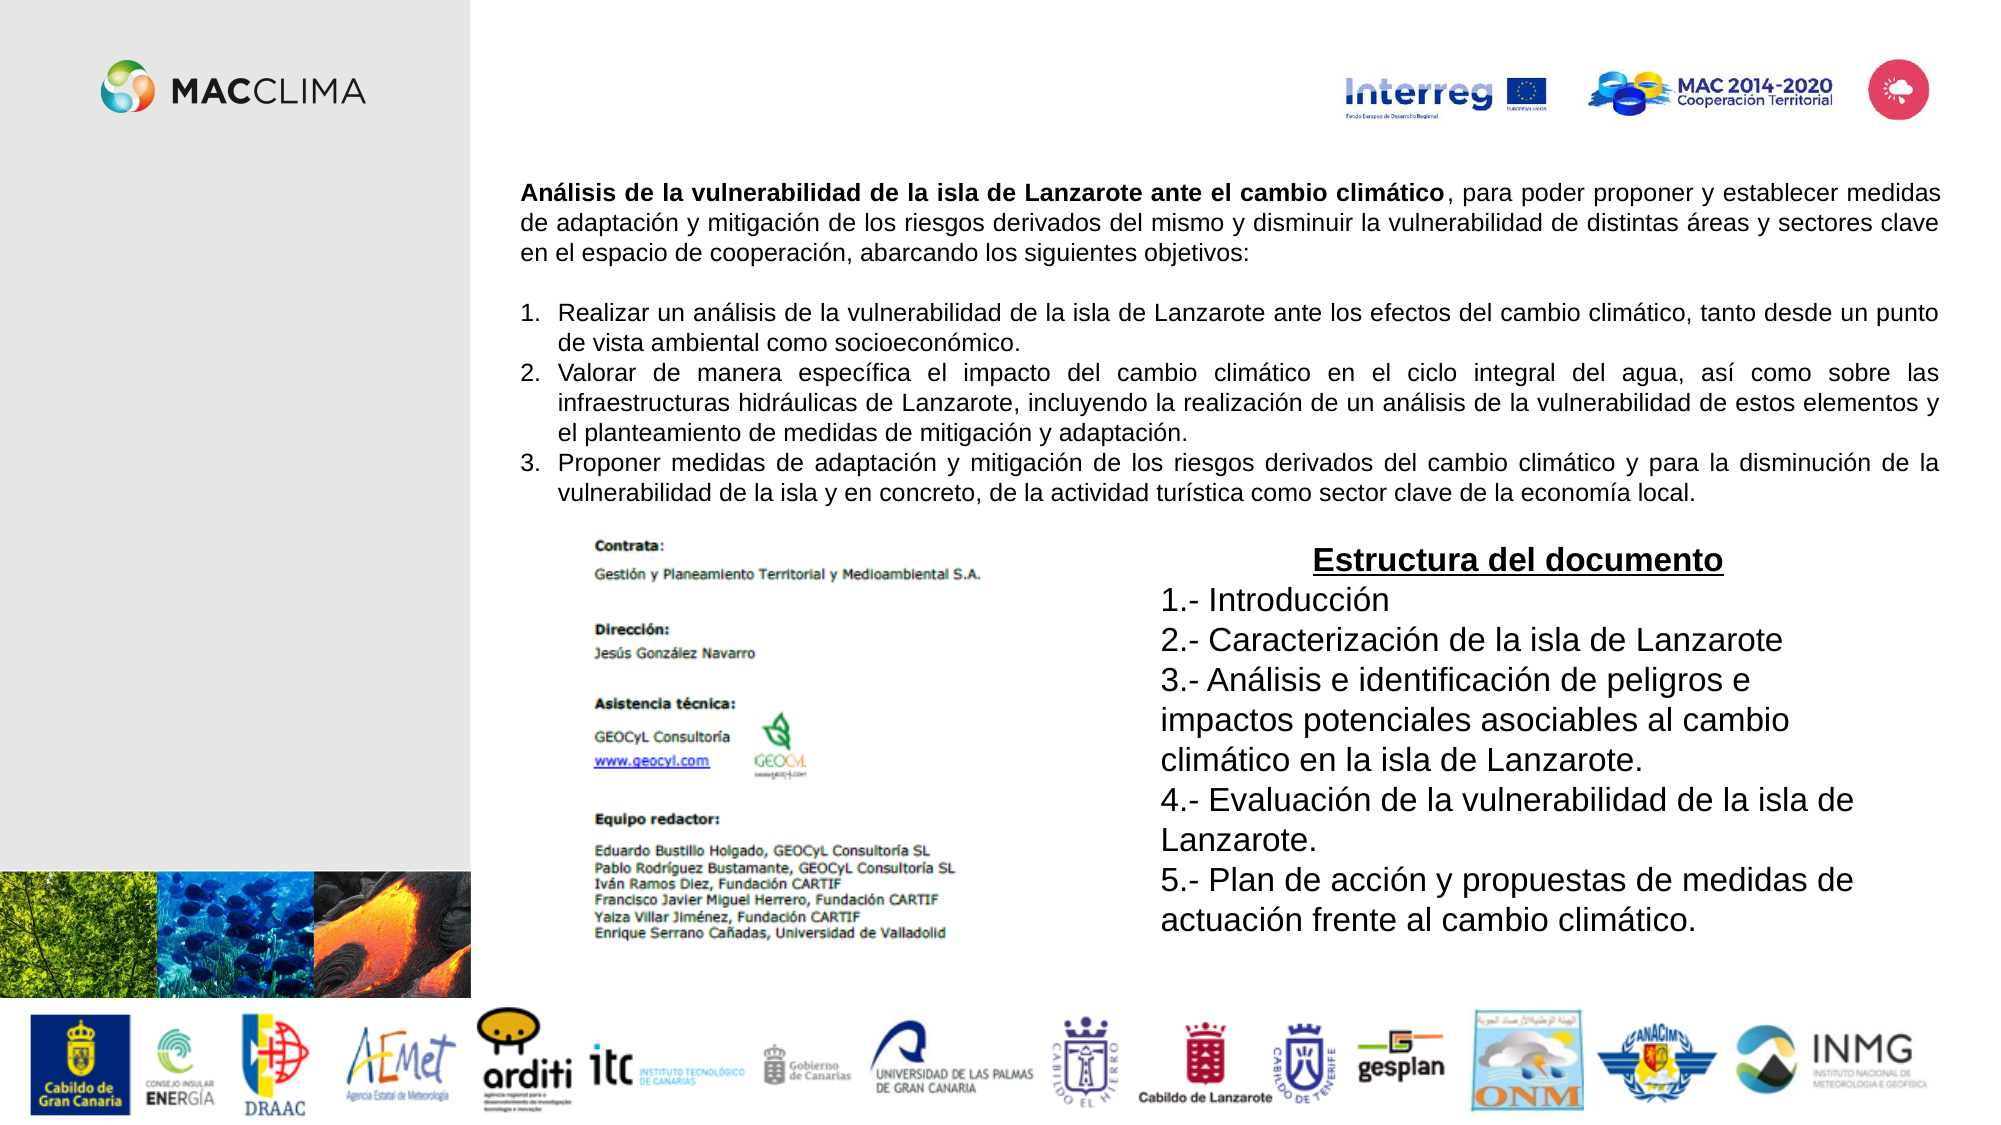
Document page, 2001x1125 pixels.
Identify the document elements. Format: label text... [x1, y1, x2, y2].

picture [0, 870, 471, 998]
text_box [794, 514, 1837, 681]
picture [544, 524, 1045, 968]
picture [99, 59, 371, 114]
picture [24, 1002, 1930, 1120]
text_box Análisis de la vulnerabilidad de la isla de Lanzarote ante el cambio climático, para poder proponer y establecer medidas de adaptación y mitigación de los riesgos derivados del mismo y disminuir la vulnerabilidad de distintas áreas y sectores clave en el espacio de cooperación, abarcando los siguientes objetivos: Realizar un análisis de la vulnerabilidad de la isla de Lanzarote ante los efectos del cambio climático, tanto desde un punto de vista ambiental como socioeconómico. Valorar de manera específica el impacto del cambio climático en el ciclo integral del agua, así como sobre las infraestructuras hidráulicas de Lanzarote, incluyendo la realización de un análisis de la vulnerabilidad de estos elementos y el planteamiento de medidas de mitigación y adaptación. Proponer medidas de adaptación y mitigación de los riesgos derivados del cambio climático y para la disminución de la vulnerabilidad de la isla y en concreto, de la actividad turística como sector clave de la economía local. [505, 169, 1958, 514]
picture [1299, 28, 1958, 140]
text_box [0, 0, 471, 870]
text_box Estructura del documento 1.- Introducción 2.- Caracterización de la isla de Lanzarote 3.- Análisis e identificación de peligros e impactos potenciales asociables al cambio climático en la isla de Lanzarote. 4.- Evaluación de la vulnerabilidad de la isla de Lanzarote. 5.- Plan de acción y propuestas de medidas de actuación frente al cambio climático. [1145, 531, 1891, 1002]
